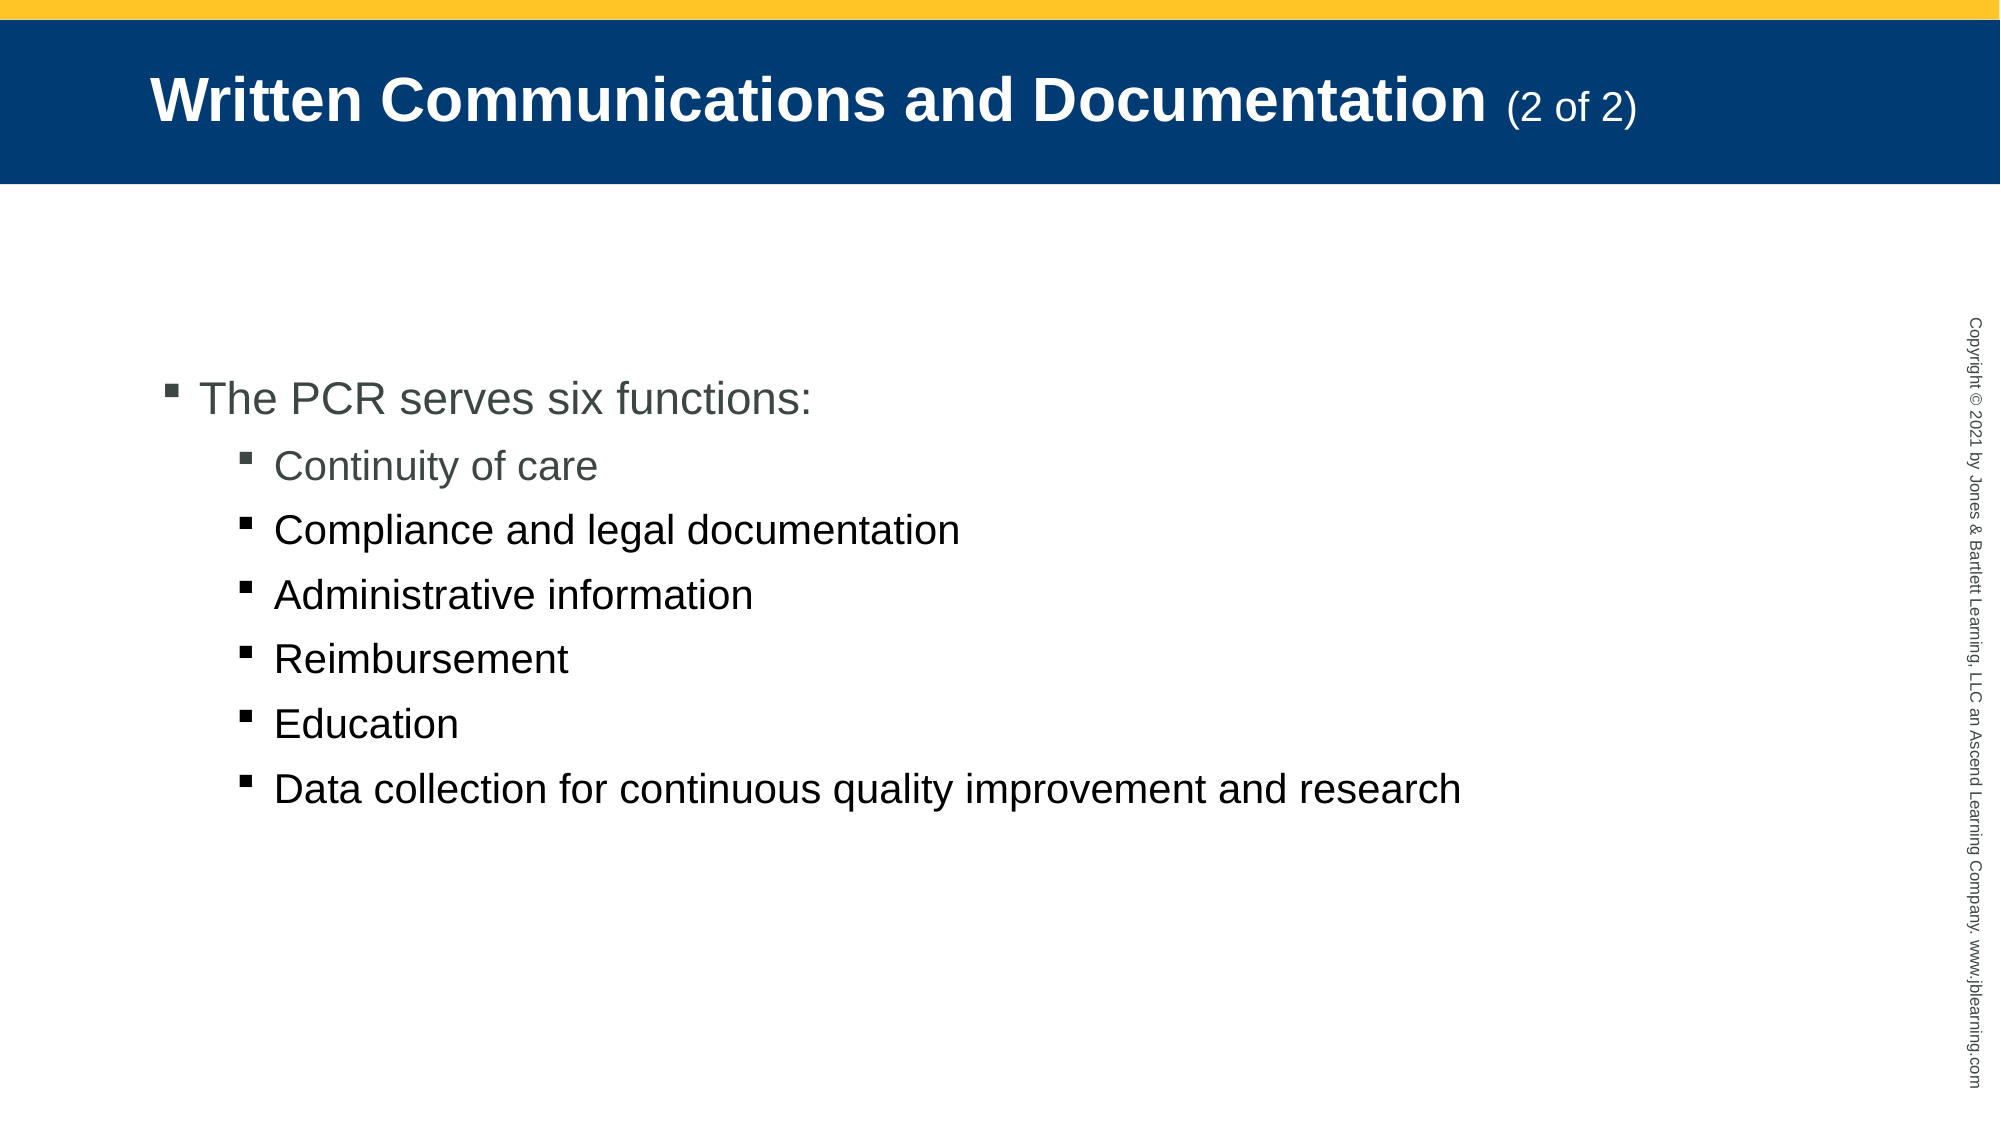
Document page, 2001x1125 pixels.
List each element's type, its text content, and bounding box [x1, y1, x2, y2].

title Written Communications and Documentation (2 of 2) [0, 19, 2000, 185]
list The PCR serves six functions: Continuity of care Compliance and legal documentation Administrative information Reimbursement Education Data collection for continuous quality improvement and research [146, 361, 1859, 1016]
